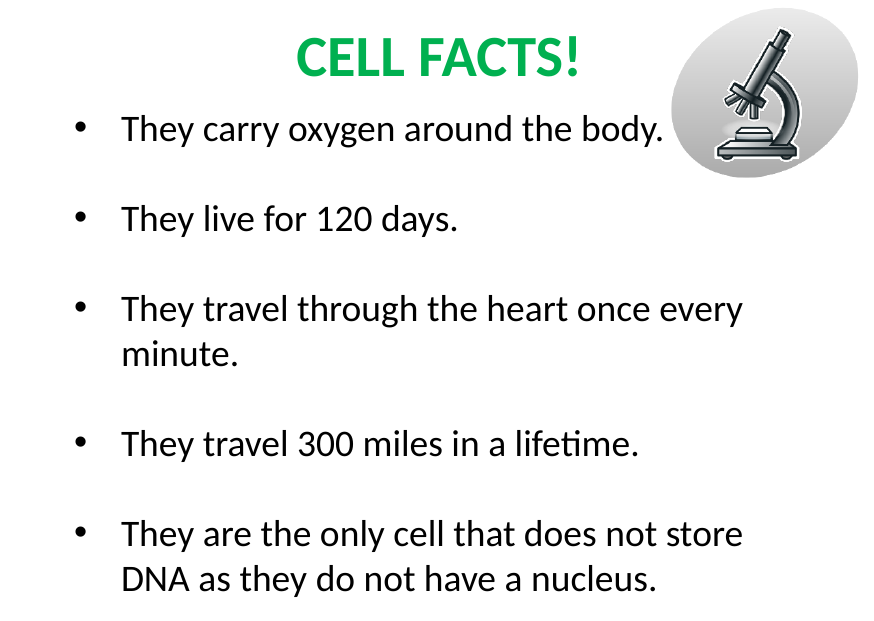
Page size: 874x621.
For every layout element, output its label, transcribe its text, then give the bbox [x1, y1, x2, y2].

picture [661, 0, 868, 186]
text_box They carry oxygen around the body. They live for 120 days. They travel through the heart once every minute. They travel 300 miles in a lifetime. They are the only cell that does not store DNA as they do not have a nucleus. [59, 96, 836, 621]
text_box CELL FACTS! [281, 10, 656, 97]
